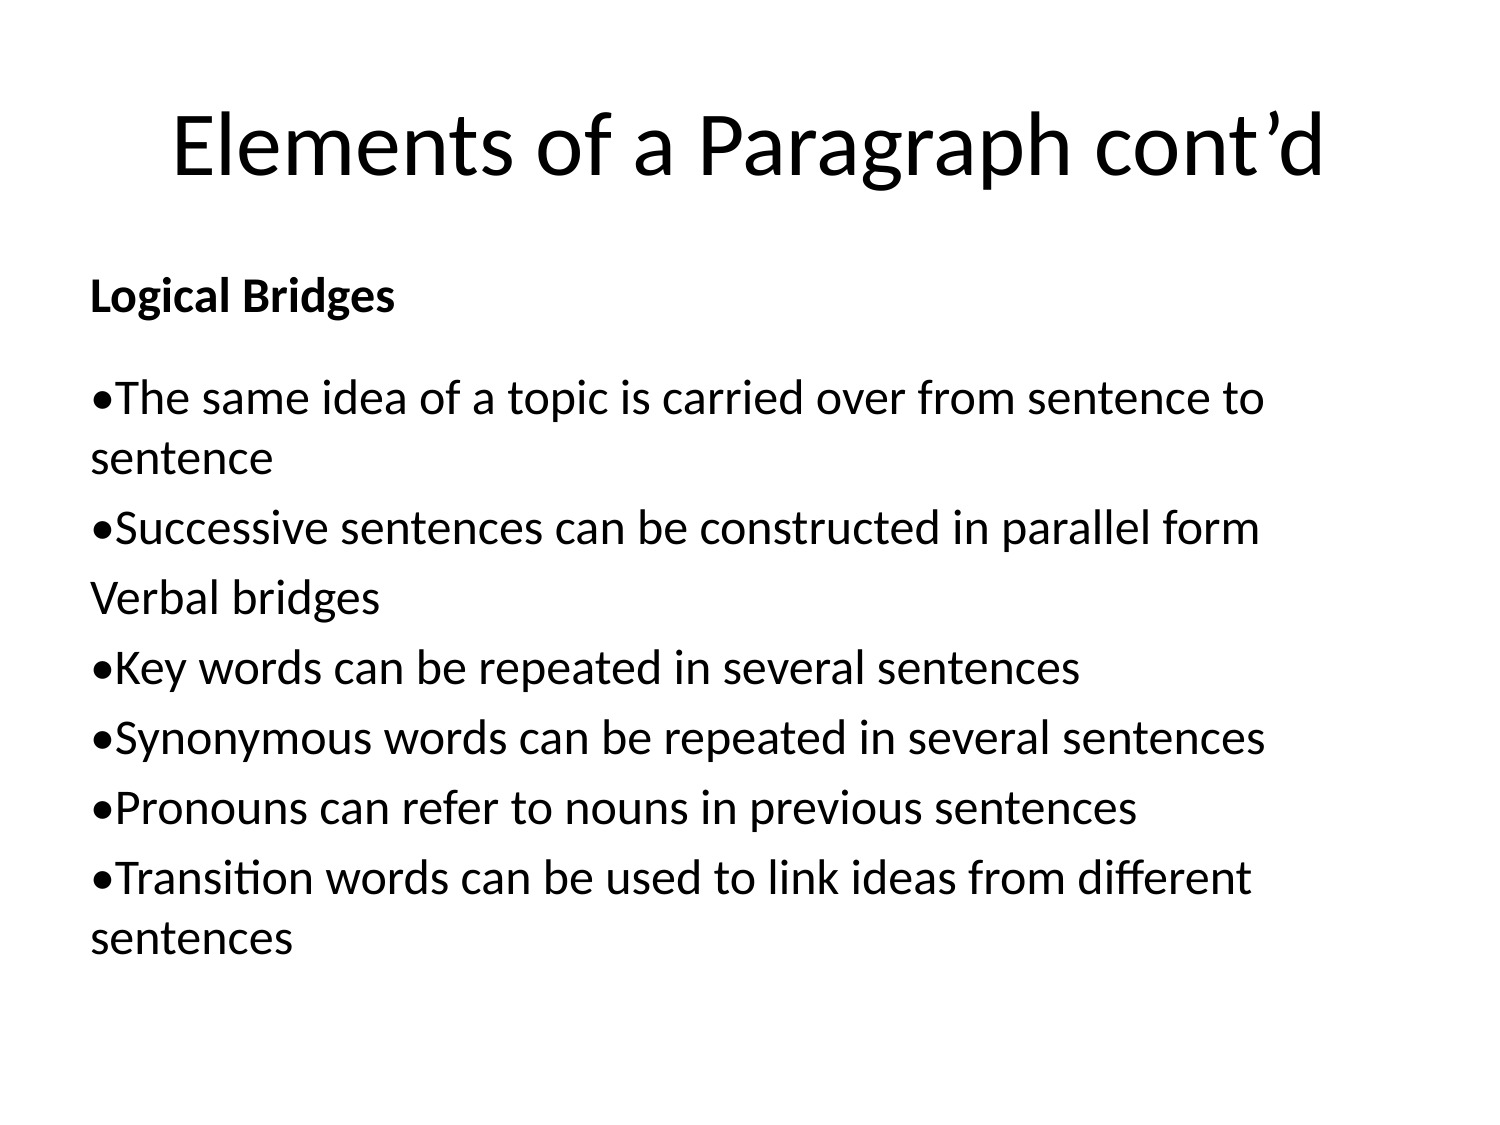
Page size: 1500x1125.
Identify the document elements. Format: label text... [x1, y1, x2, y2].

list Logical Bridges [75, 224, 738, 330]
title Elements of a Paragraph cont’d [75, 45, 1425, 233]
list •The same idea of a topic is carried over from sentence to sentence •Successive sentences can be constructed in parallel form Verbal bridges •Key words can be repeated in several sentences •Synonymous words can be repeated in several sentences •Pronouns can refer to nouns in previous sentences •Transition words can be used to link ideas from different sentences [75, 356, 1325, 988]
